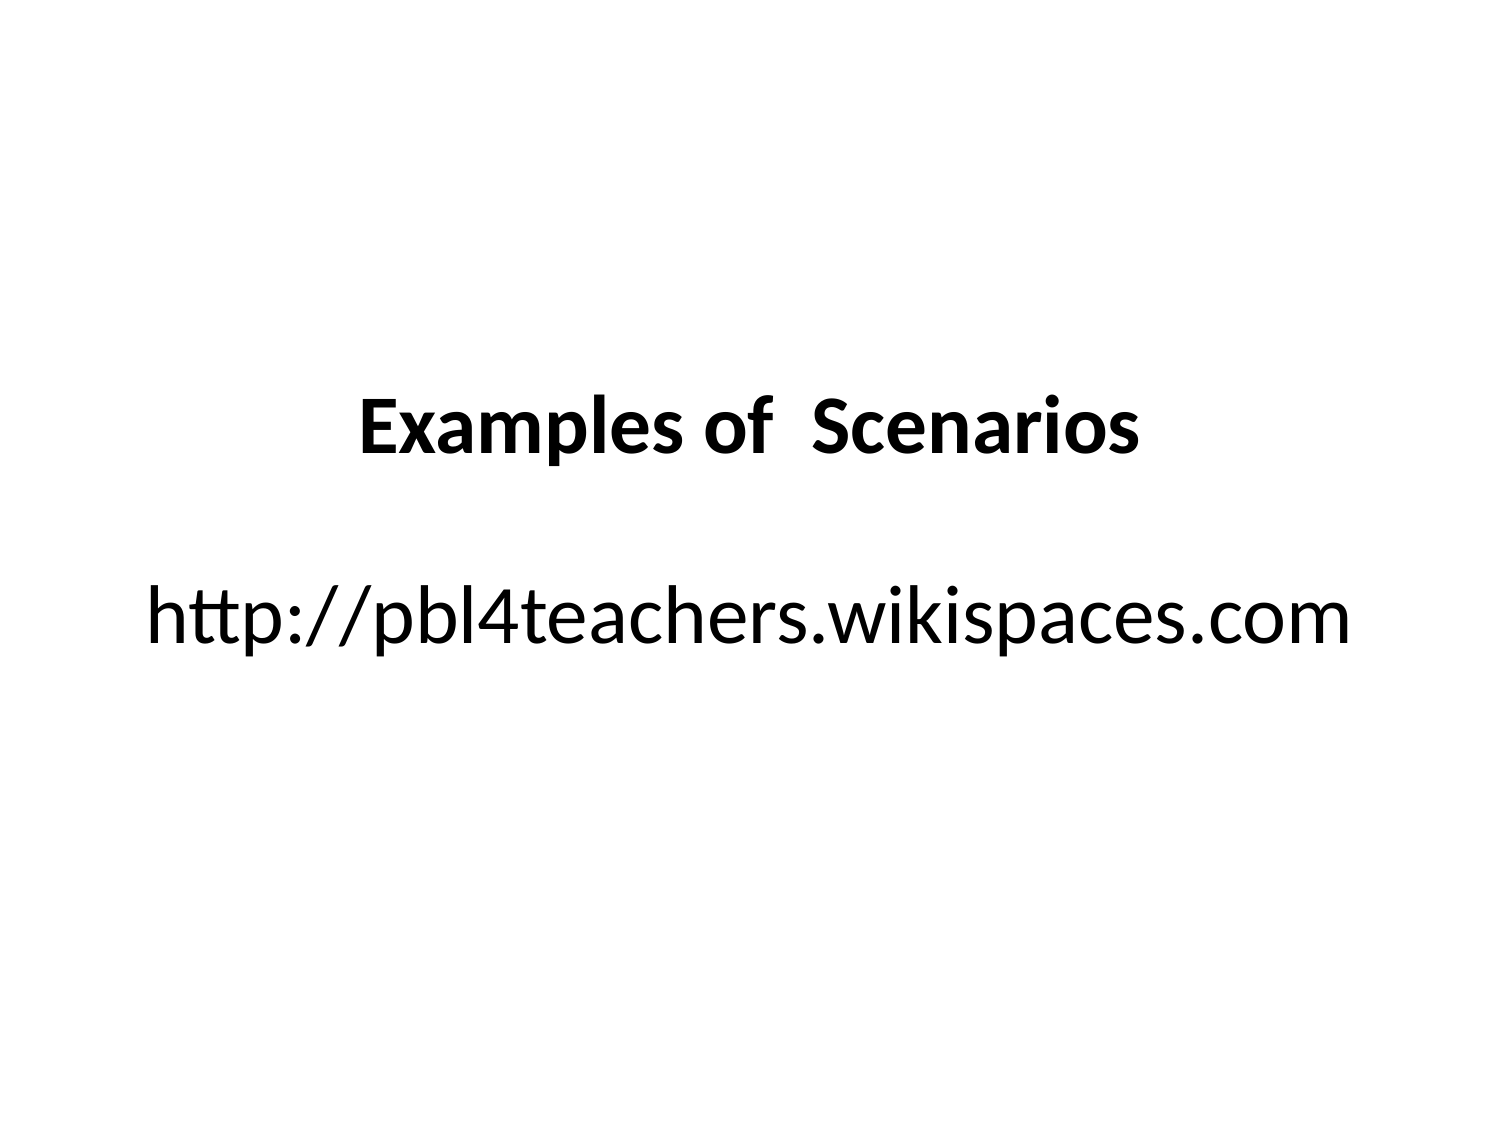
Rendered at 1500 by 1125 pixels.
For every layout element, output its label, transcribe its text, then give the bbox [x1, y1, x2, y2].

text_box Examples of Scenarios http://pbl4teachers.wikispaces.com [0, 362, 1500, 668]
